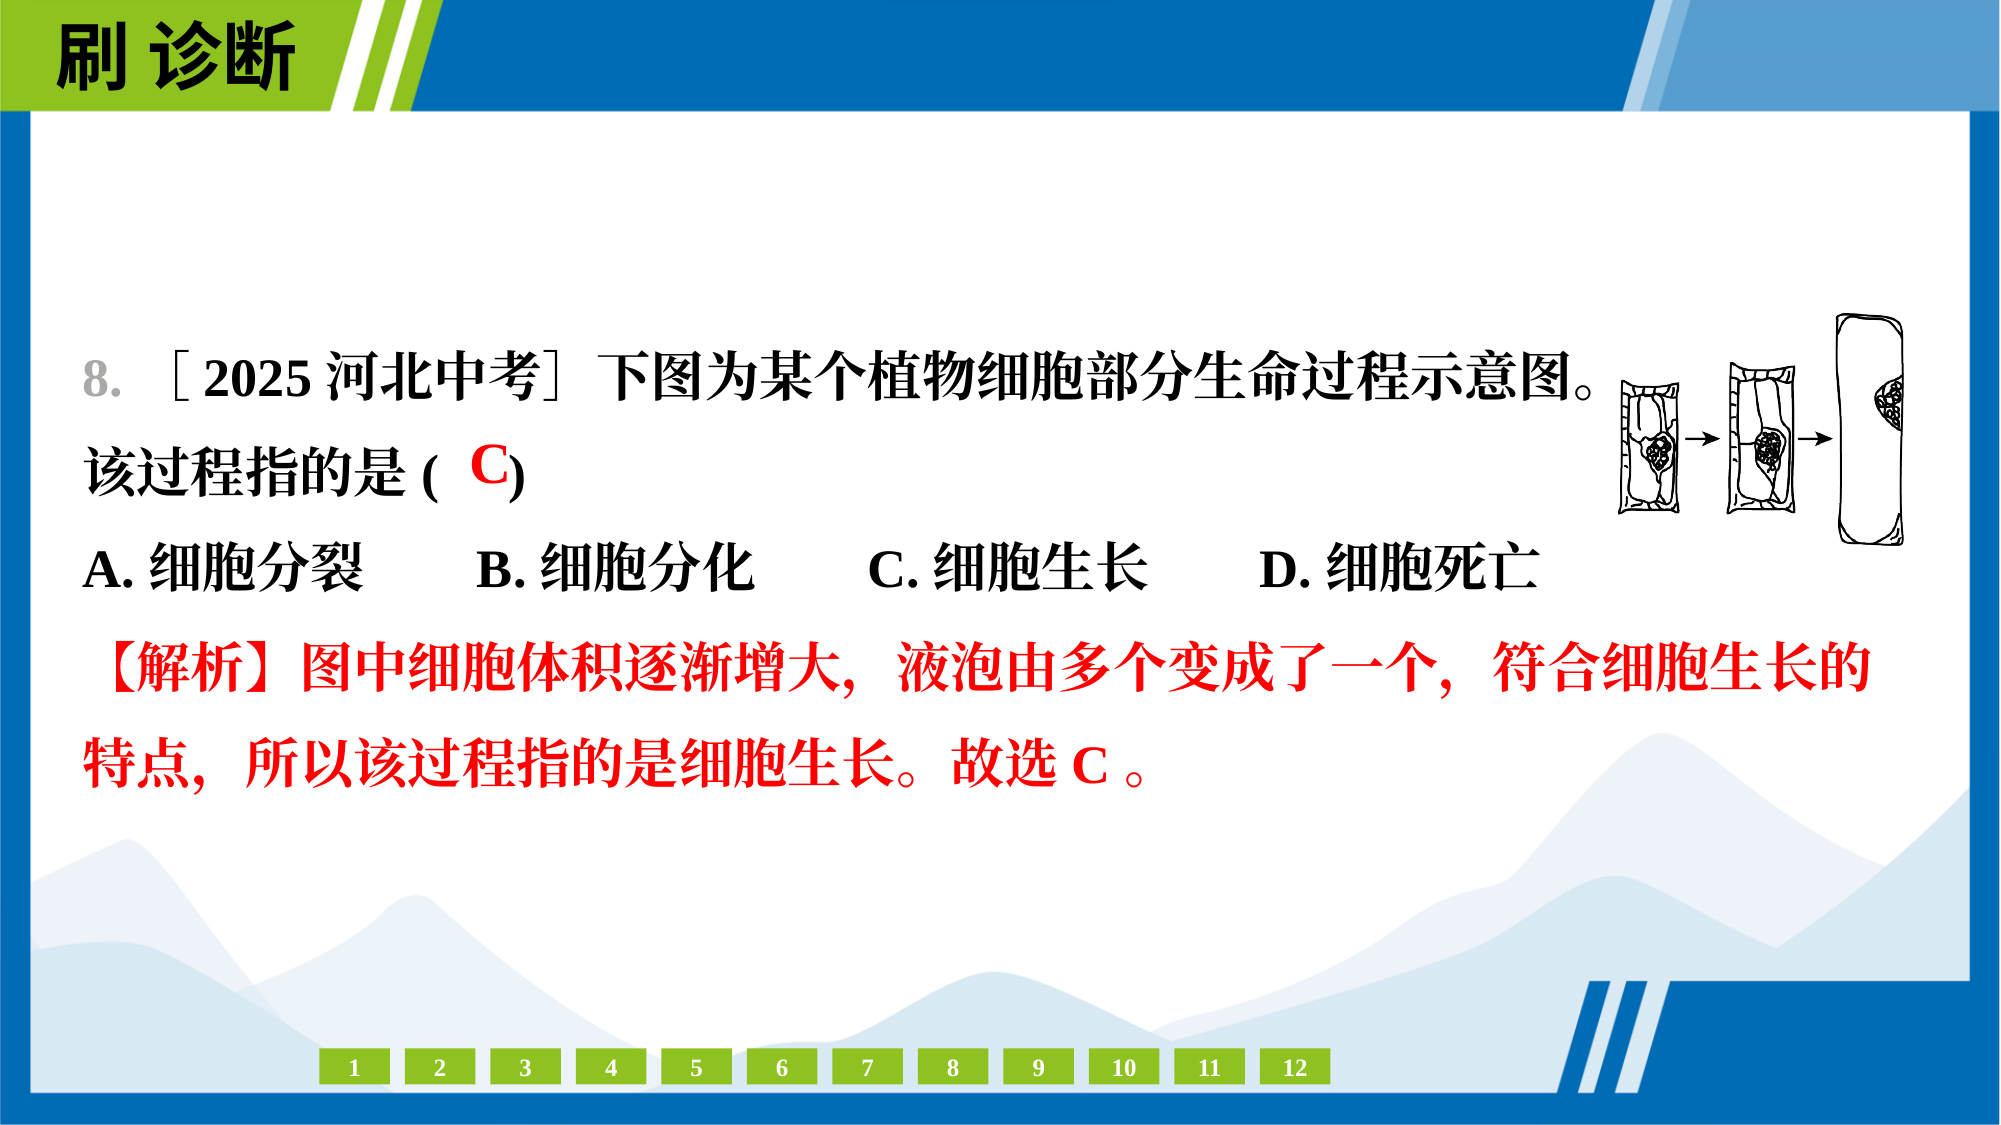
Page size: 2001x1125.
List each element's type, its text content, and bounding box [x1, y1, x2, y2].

text_box 【解析】图中细胞体积逐渐增大，液泡由多个变成了一个，符合细胞生长的 特点，所以该过程指的是细胞生长。故选C。 [82, 600, 1917, 784]
picture [0, 0, 2000, 1125]
text_box 8.［2025河北中考］下图为某个植物细胞部分生命过程示意图。 该过程指的是( ) [82, 309, 1619, 493]
text_box A.细胞分裂 B.细胞分化 C.细胞生长 D.细胞死亡 [82, 502, 1619, 588]
text_box C [448, 422, 533, 493]
